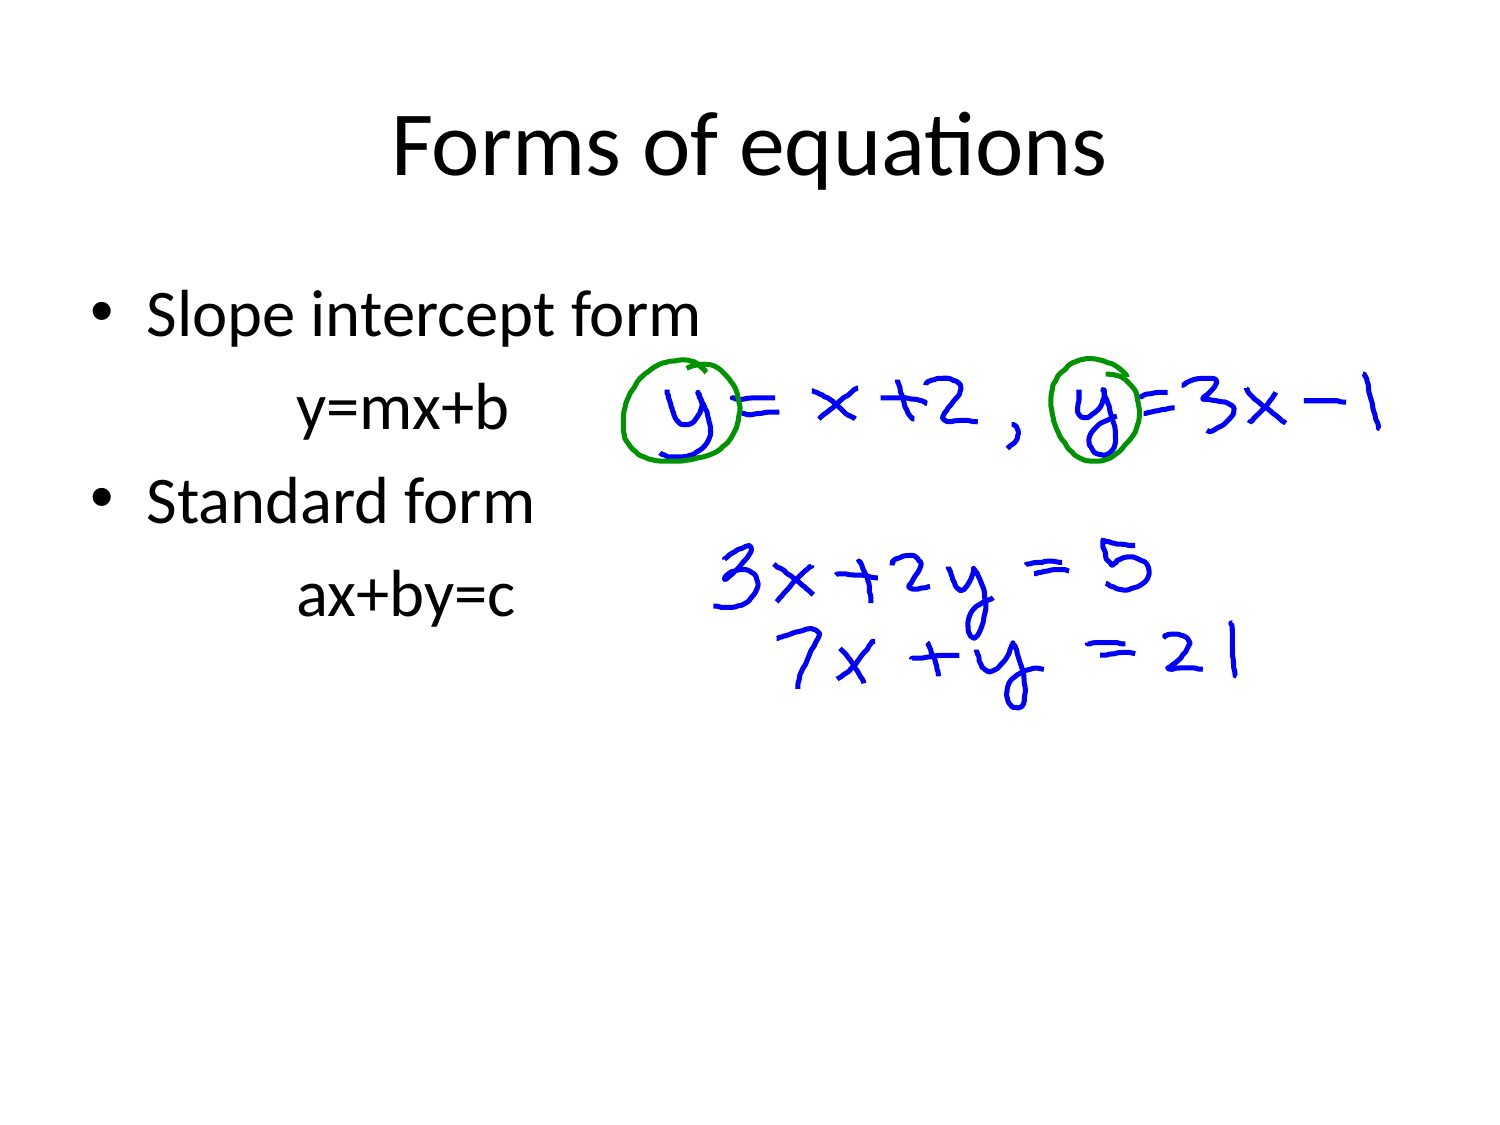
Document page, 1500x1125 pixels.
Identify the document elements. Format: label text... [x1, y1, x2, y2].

text_box [1248, 391, 1277, 424]
text_box [1303, 399, 1347, 403]
text_box [1363, 373, 1381, 430]
list Slope intercept form y=mx+b Standard form ax+by=c [75, 262, 1425, 1005]
title Forms of equations [75, 45, 1425, 233]
text_box [1266, 407, 1287, 424]
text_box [623, 358, 1237, 709]
text_box [1245, 388, 1265, 407]
